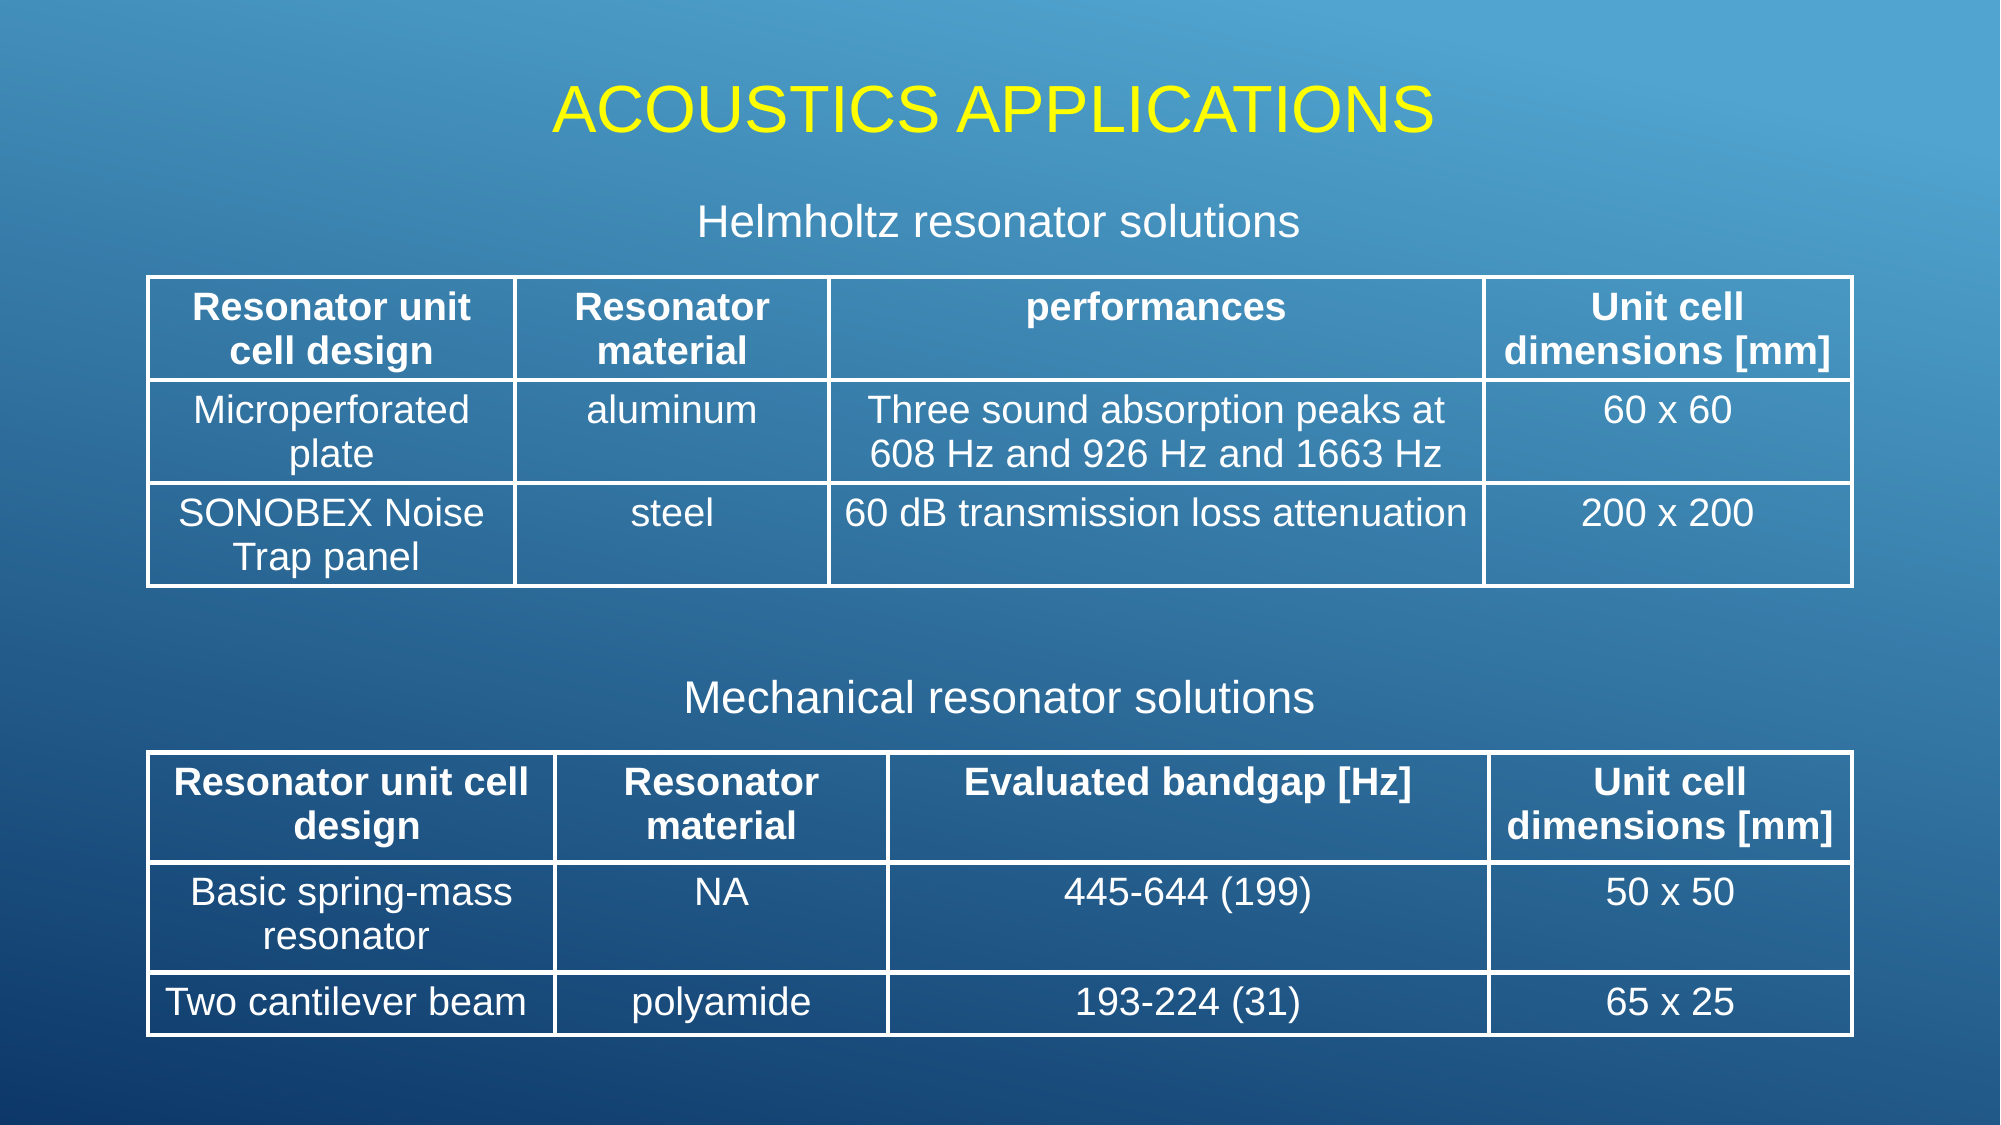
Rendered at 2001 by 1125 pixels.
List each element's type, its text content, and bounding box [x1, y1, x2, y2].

table_cell steel [517, 485, 827, 584]
table_cell Three sound absorption peaks at 608 Hz and 926 Hz and 1663 Hz [831, 382, 1482, 481]
table_cell 445-644 (199) [890, 865, 1487, 970]
text_box Mechanical resonator solutions [668, 659, 1332, 730]
table_header Evaluated bandgap [Hz] [890, 755, 1487, 860]
table_cell Microperforated plate [150, 382, 513, 481]
table_cell polyamide [557, 975, 886, 1033]
table_cell 60 dB transmission loss attenuation [831, 485, 1482, 584]
table_cell Two cantilever beam [150, 975, 553, 1033]
table_header Resonator material [557, 755, 886, 860]
table_cell 200 x 200 [1486, 485, 1850, 584]
table_header Resonator unit cell design [150, 279, 513, 378]
table_cell aluminum [517, 382, 827, 481]
table_header Resonator material [517, 279, 827, 378]
table_header Unit cell dimensions [mm] [1486, 279, 1850, 378]
text_box Helmholtz resonator solutions [681, 184, 1318, 255]
table_header Resonator unit cell design [150, 755, 553, 860]
table_cell 60 x 60 [1486, 382, 1850, 481]
table_cell Basic spring-mass resonator [150, 865, 553, 970]
table_cell 50 x 50 [1491, 865, 1850, 970]
table_cell SONOBEX Noise Trap panel [150, 485, 513, 584]
table_cell 65 x 25 [1491, 975, 1850, 1033]
table_cell NA [557, 865, 886, 970]
table_header Unit cell dimensions [mm] [1491, 755, 1850, 860]
table_cell 193-224 (31) [890, 975, 1487, 1033]
table_header performances [831, 279, 1482, 378]
title Acoustics applications [537, 17, 1463, 195]
